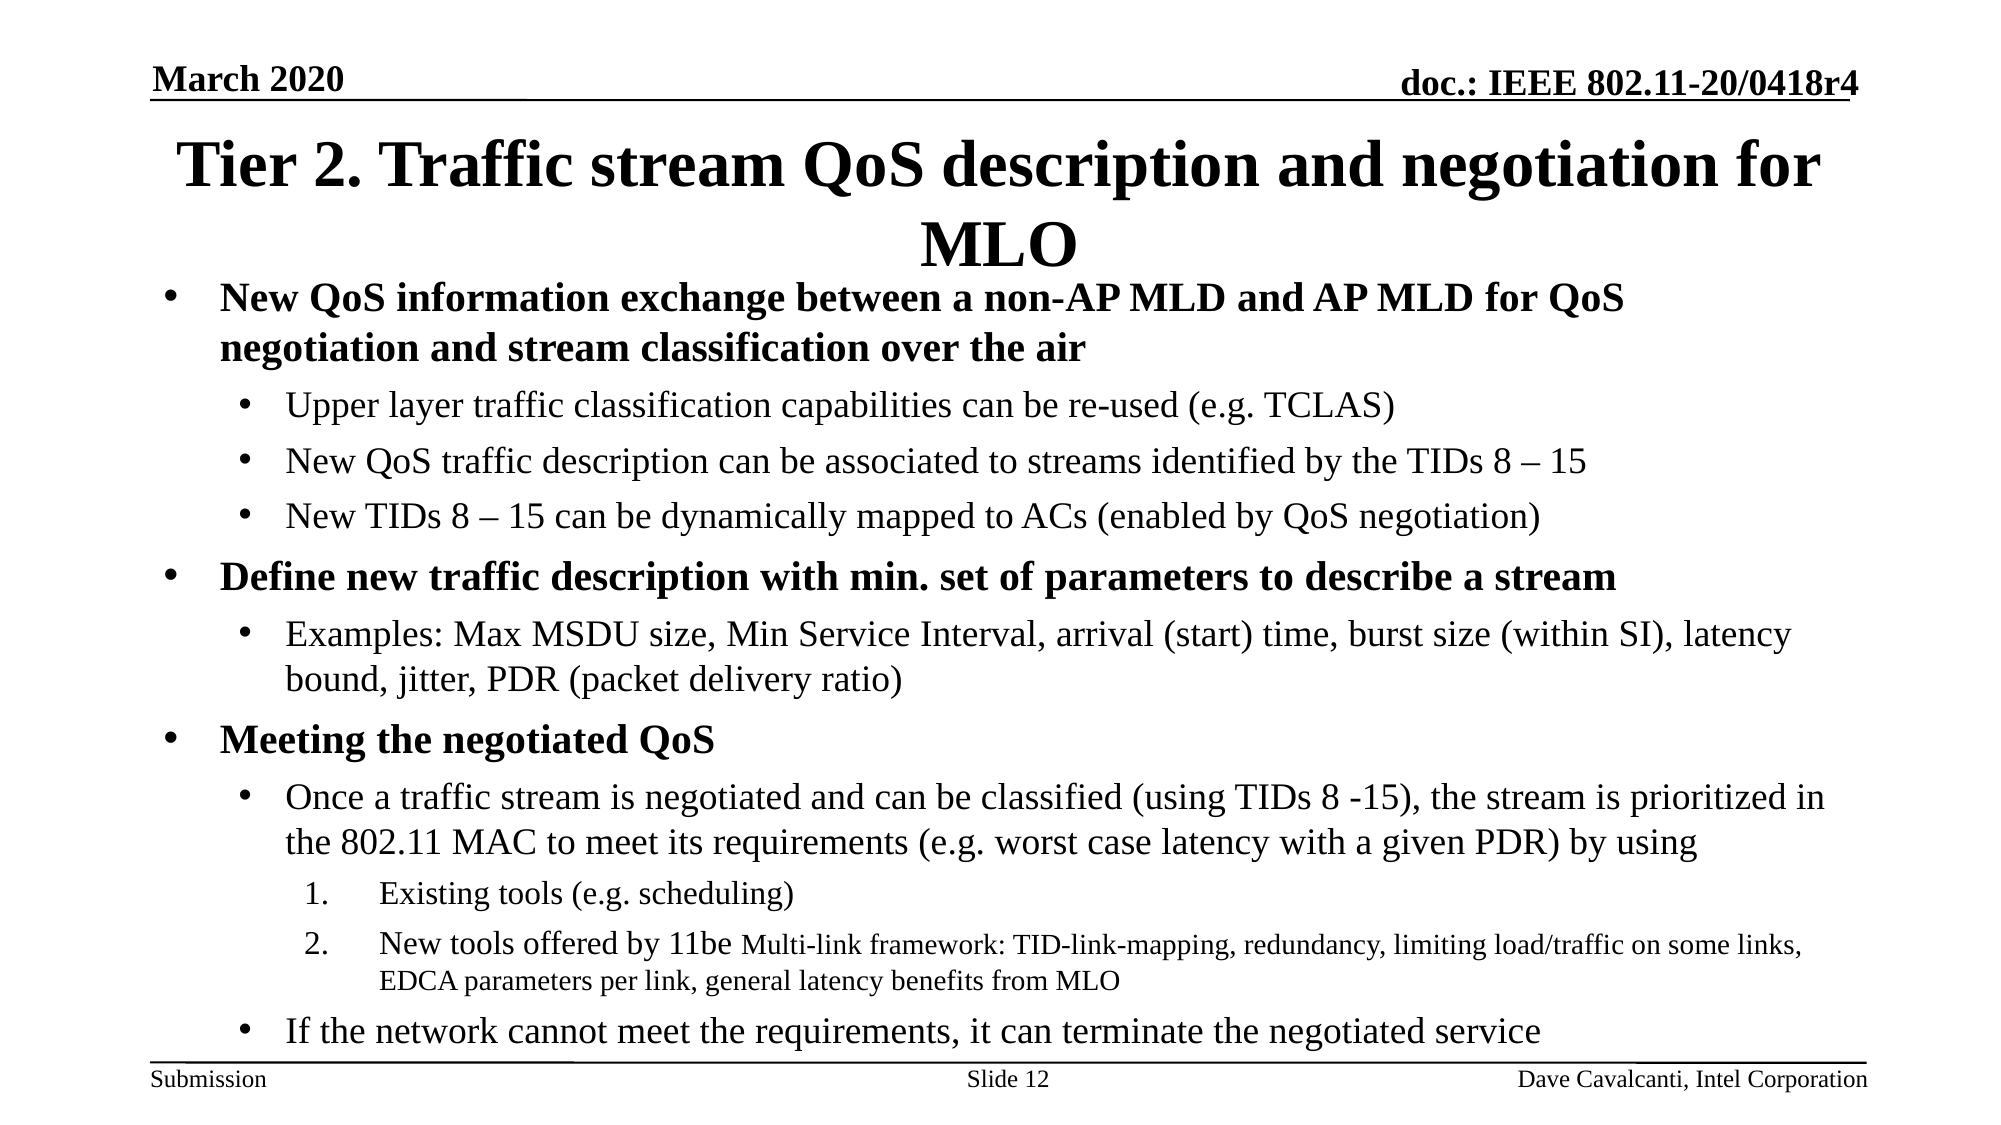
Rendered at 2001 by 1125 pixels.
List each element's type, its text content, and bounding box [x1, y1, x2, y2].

footer Dave Cavalcanti, Intel Corporation [1171, 1061, 1869, 1093]
title Tier 2. Traffic stream QoS description and negotiation for MLO [149, 112, 1850, 288]
slide_number Slide 12 [950, 1061, 1067, 1123]
list New QoS information exchange between a non-AP MLD and AP MLD for QoS negotiation and stream classification over the air Upper layer traffic classification capabilities can be re-used (e.g. TCLAS) New QoS traffic description can be associated to streams identified by the TIDs 8 – 15 New TIDs 8 – 15 can be dynamically mapped to ACs (enabled by QoS negotiation) Define new traffic description with min. set of parameters to describe a stream Examples: Max MSDU size, Min Service Interval, arrival (start) time, burst size (within SI), latency bound, jitter, PDR (packet delivery ratio) Meeting the negotiated QoS Once a traffic stream is negotiated and can be classified (using TIDs 8 -15), the stream is prioritized in the 802.11 MAC to meet its requirements (e.g. worst case latency with a given PDR) by using Existing tools (e.g. scheduling) New tools offered by 11be Multi-link framework: TID-link-mapping, redundancy, limiting load/traffic on some links, EDCA parameters per link, general latency benefits from MLO If the network cannot meet the requirements, it can terminate the negotiated service [148, 262, 1849, 938]
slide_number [152, 54, 563, 100]
